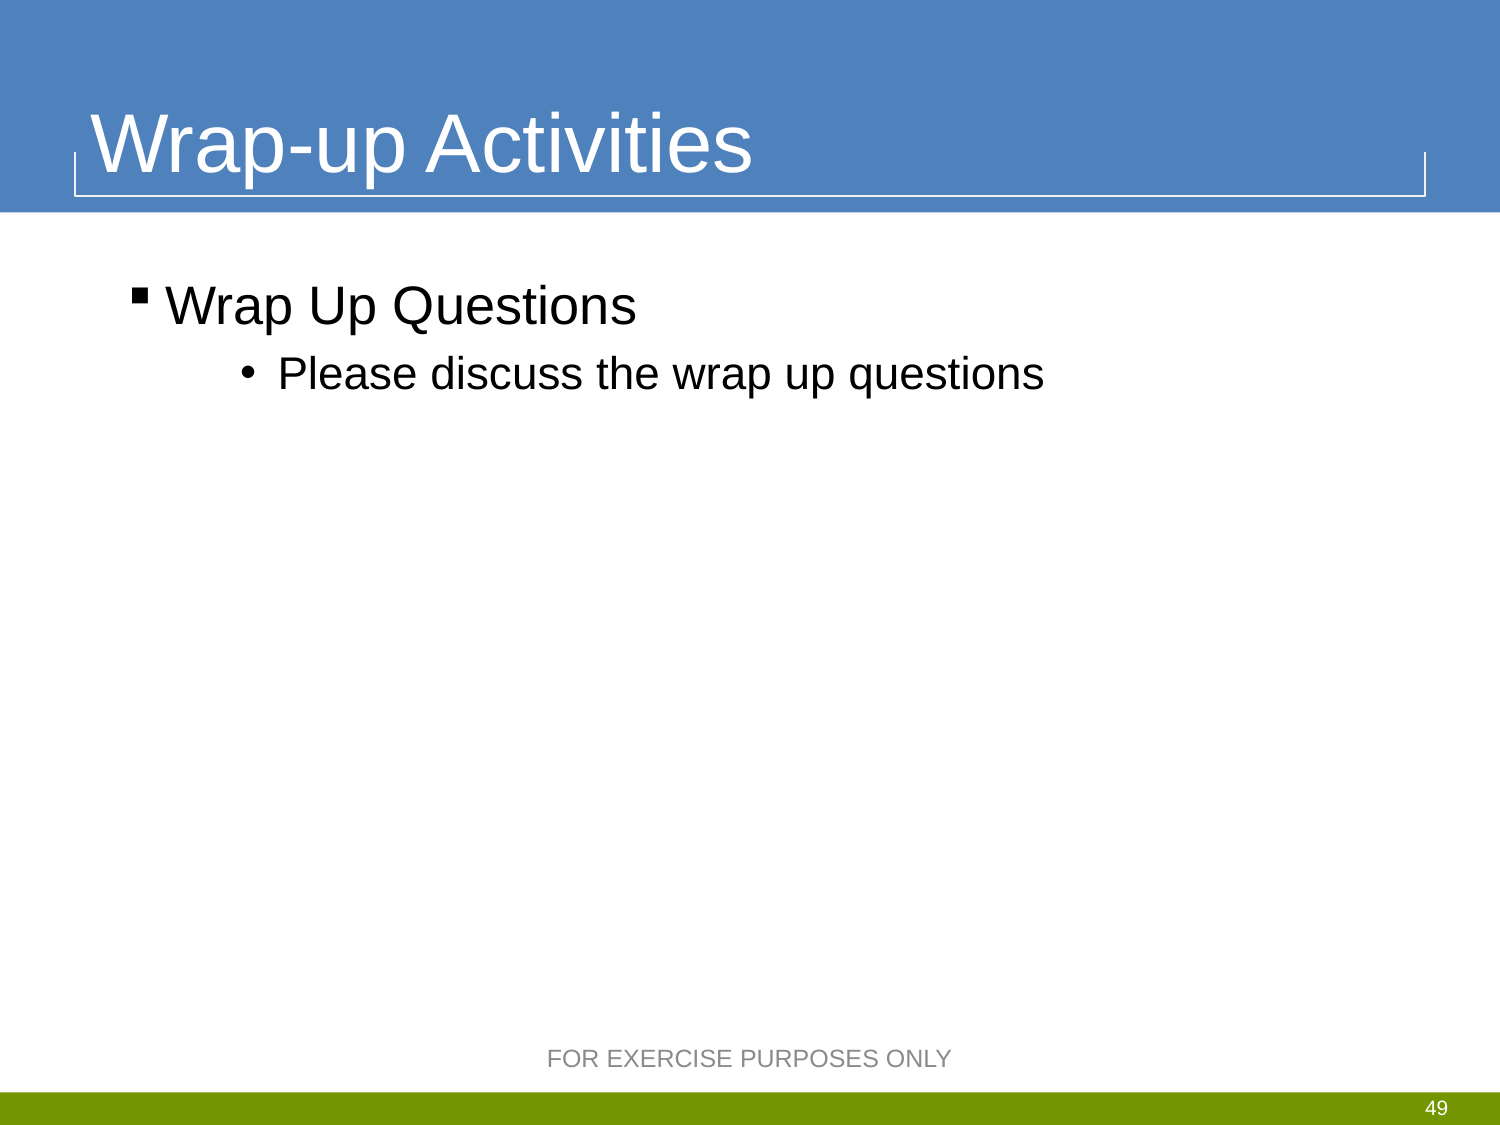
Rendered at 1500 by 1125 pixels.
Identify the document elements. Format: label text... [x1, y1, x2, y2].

list Wrap Up Questions Please discuss the wrap up questions [74, 262, 1426, 1006]
footer FOR EXERCISE PURPOSES ONLY [512, 1042, 988, 1103]
title Wrap-up Activities [74, 44, 1426, 233]
